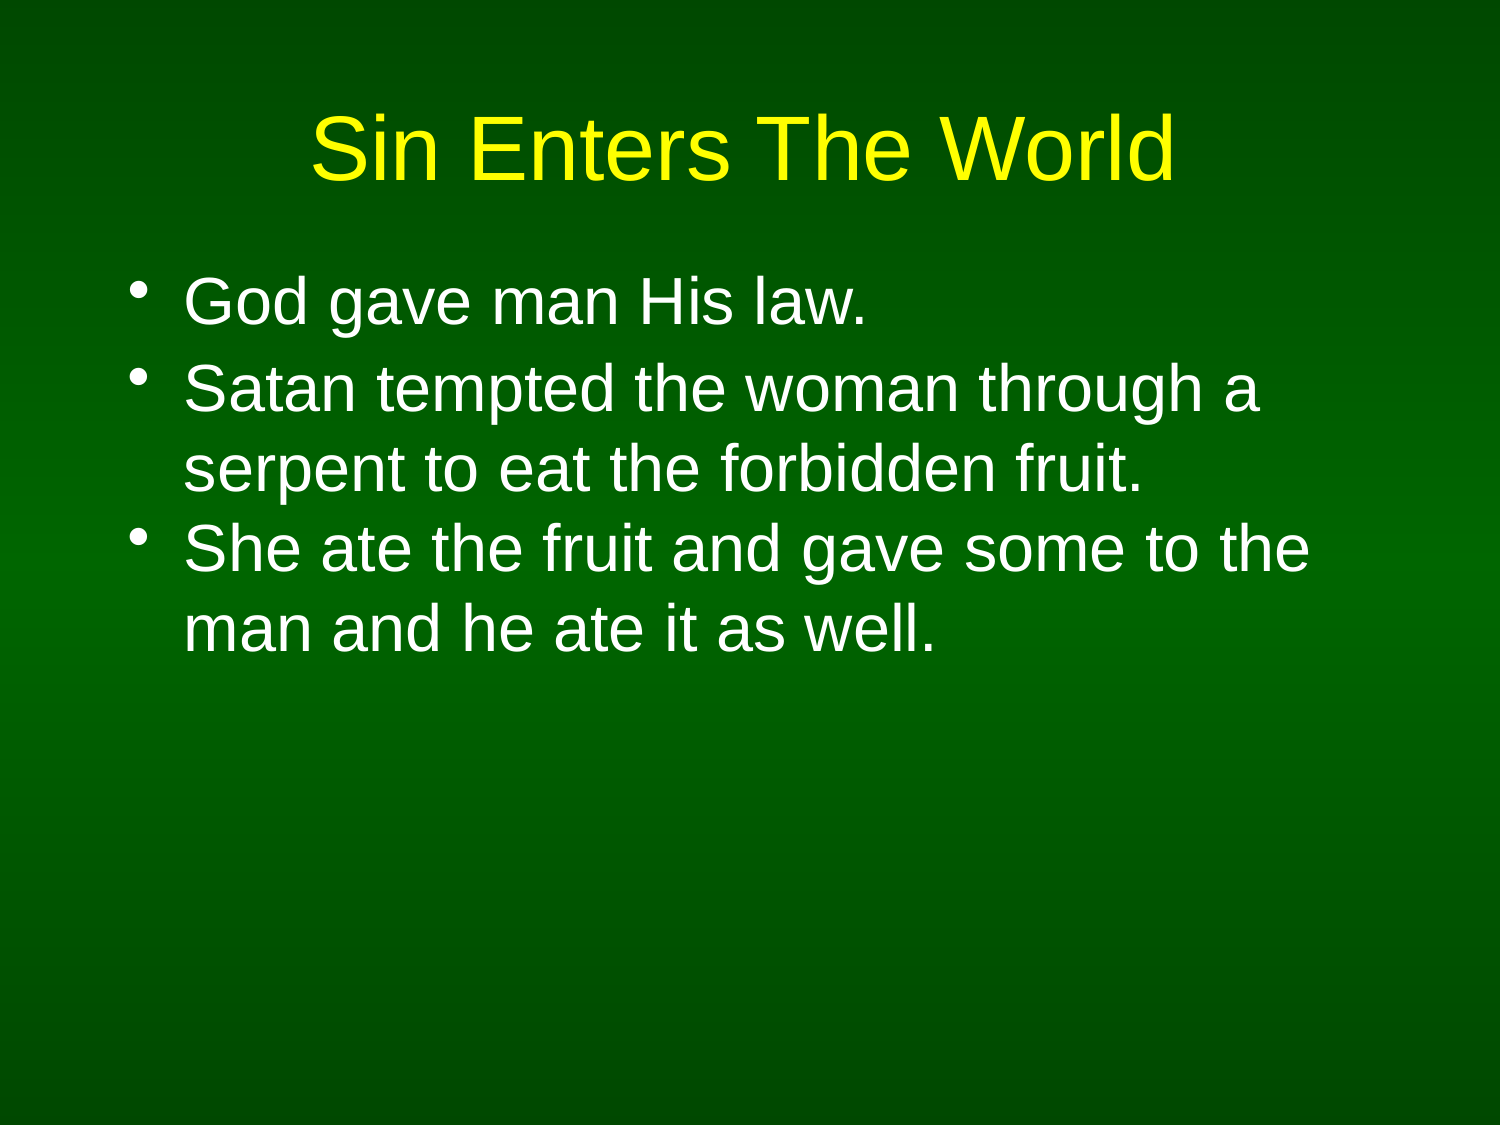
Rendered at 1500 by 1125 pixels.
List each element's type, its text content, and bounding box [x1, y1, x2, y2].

title Sin Enters The World [50, 50, 1438, 238]
text_box Satan tempted the woman through a serpent to eat the forbidden fruit. She ate the fruit and gave some to the man and he ate it as well. [112, 337, 1400, 745]
list God gave man His law. [112, 249, 1388, 337]
